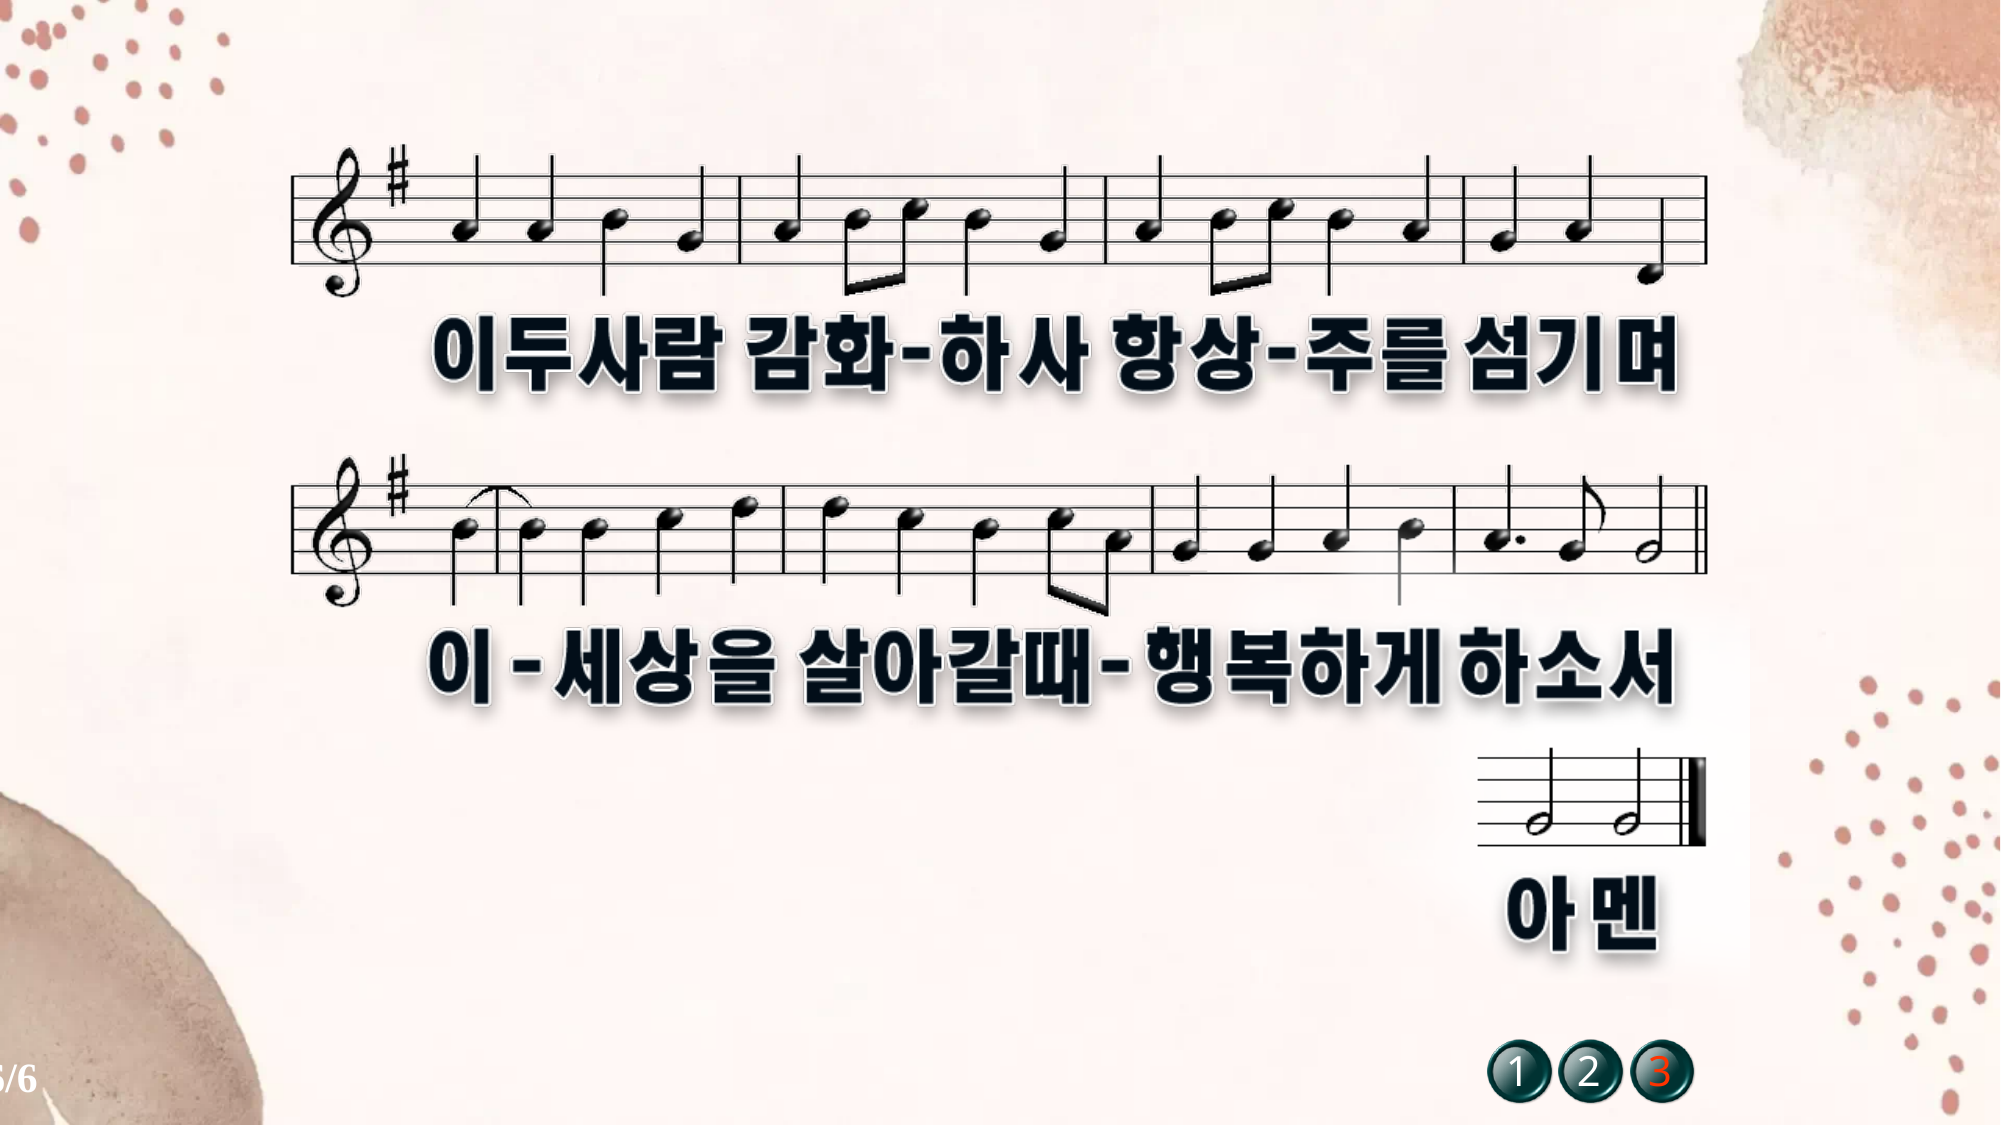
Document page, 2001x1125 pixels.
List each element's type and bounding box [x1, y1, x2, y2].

text_box [1627, 1035, 1697, 1106]
text_box [1484, 1035, 1555, 1106]
text_box [1555, 1035, 1626, 1106]
picture [0, 0, 2001, 1125]
